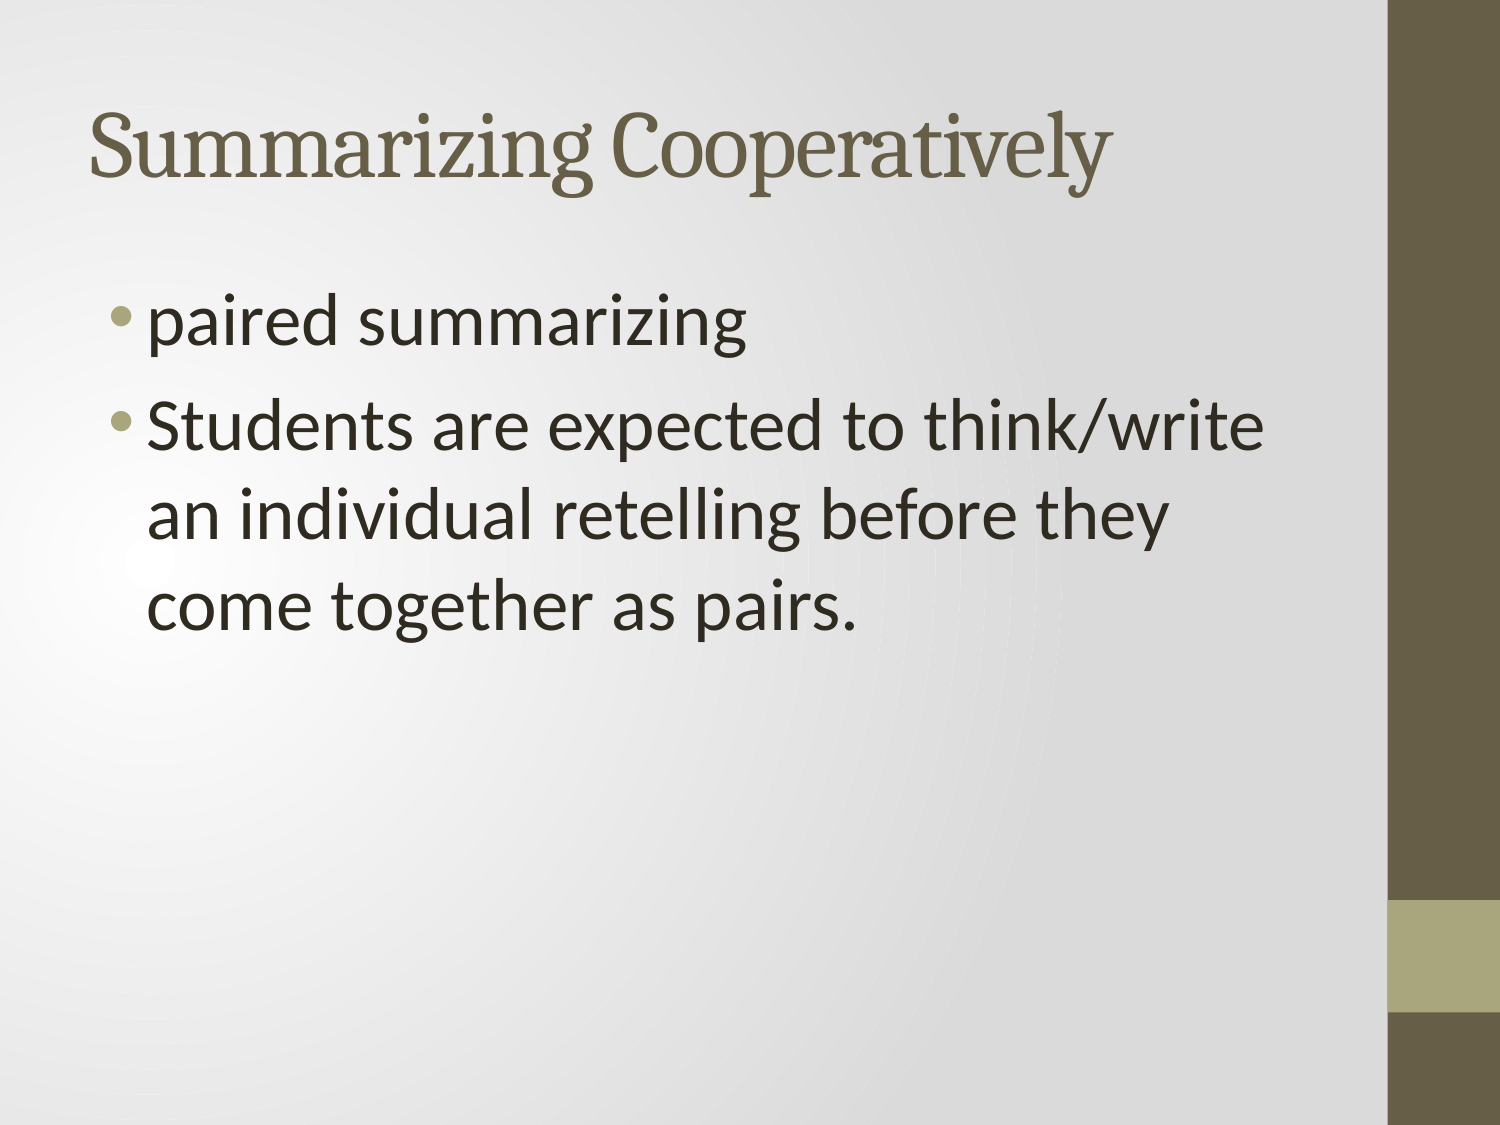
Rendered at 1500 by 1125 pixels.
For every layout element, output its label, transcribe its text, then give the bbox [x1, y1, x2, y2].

title Summarizing Cooperatively [75, 45, 1325, 233]
list paired summarizing Students are expected to think/write an individual retelling before they come together as pairs. [75, 262, 1325, 1050]
